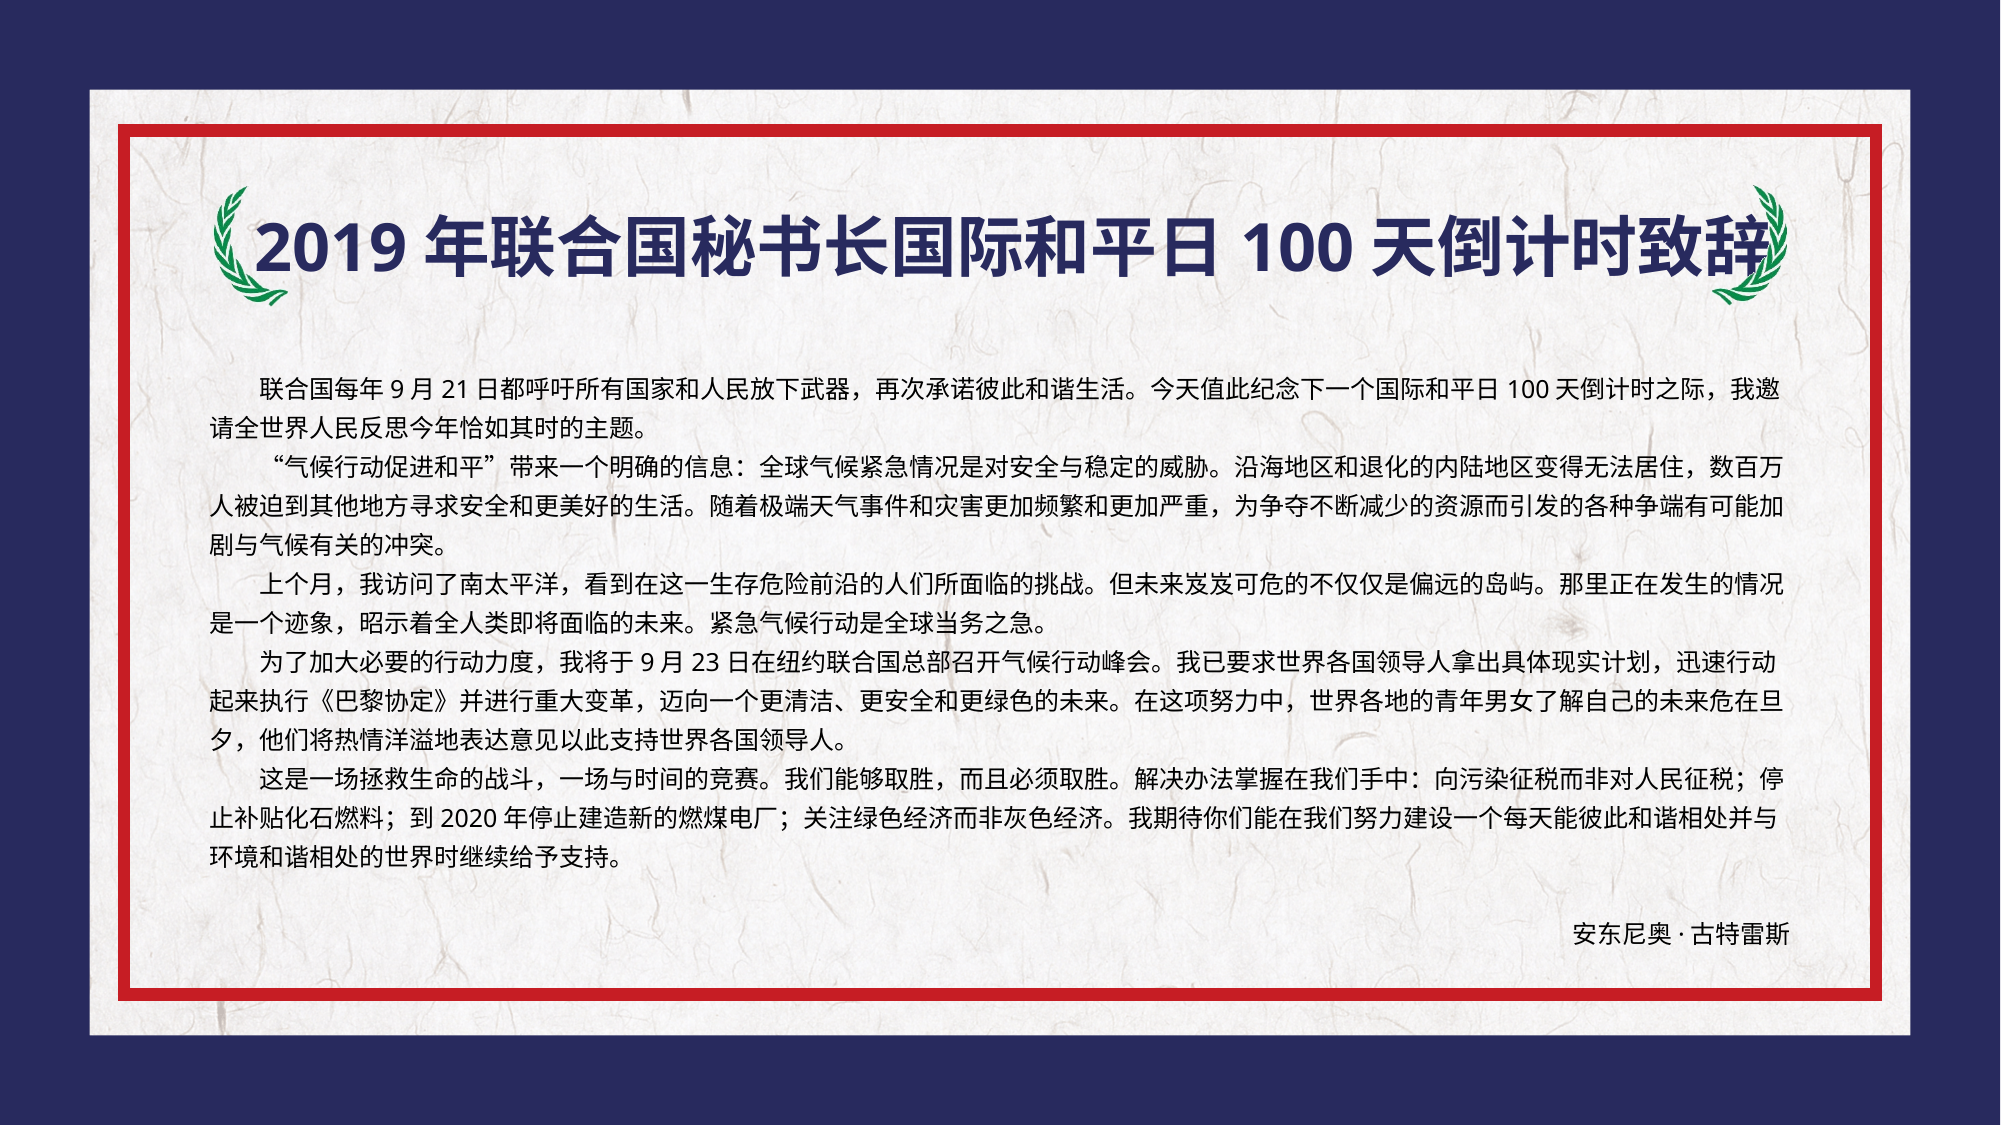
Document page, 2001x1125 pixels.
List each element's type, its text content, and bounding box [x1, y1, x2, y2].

picture [90, 90, 1910, 1035]
text_box 联合国每年9月21日都呼吁所有国家和人民放下武器，再次承诺彼此和谐生活。今天值此纪念下一个国际和平日100天倒计时之际，我邀请全世界人民反思今年恰如其时的主题。 “气候行动促进和平”带来一个明确的信息：全球气候紧急情况是对安全与稳定的威胁。沿海地区和退化的内陆地区变得无法居住，数百万人被迫到其他地方寻求安全和更美好的生活。随着极端天气事件和灾害更加频繁和更加严重，为争夺不断减少的资源而引发的各种争端有可能加剧与气候有关的冲突。 上个月，我访问了南太平洋，看到在这一生存危险前沿的人们所面临的挑战。但未来岌岌可危的不仅仅是偏远的岛屿。那里正在发生的情况是一个迹象，昭示着全人类即将面临的未来。紧急气候行动是全球当务之急。 为了加大必要的行动力度，我将于9月23日在纽约联合国总部召开气候行动峰会。我已要求世界各国领导人拿出具体现实计划，迅速行动起来执行《巴黎协定》并进行重大变革，迈向一个更清洁、更安全和更绿色的未来。在这项努力中，世界各地的青年男女了解自己的未来危在旦夕，他们将热情洋溢地表达意见以此支持世界各国领导人。 这是一场拯救生命的战斗，一场与时间的竞赛。我们能够取胜，而且必须取胜。解决办法掌握在我们手中：向污染征税而非对人民征税；停止补贴化石燃料；到2020年停止建造新的燃煤电厂；关注绿色经济而非灰色经济。我期待你们能在我们努力建设一个每天能彼此和谐相处并与环境和谐相处的世界时继续给予支持。 安东尼奥·古特雷斯 [194, 357, 1806, 957]
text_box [208, 165, 1792, 323]
